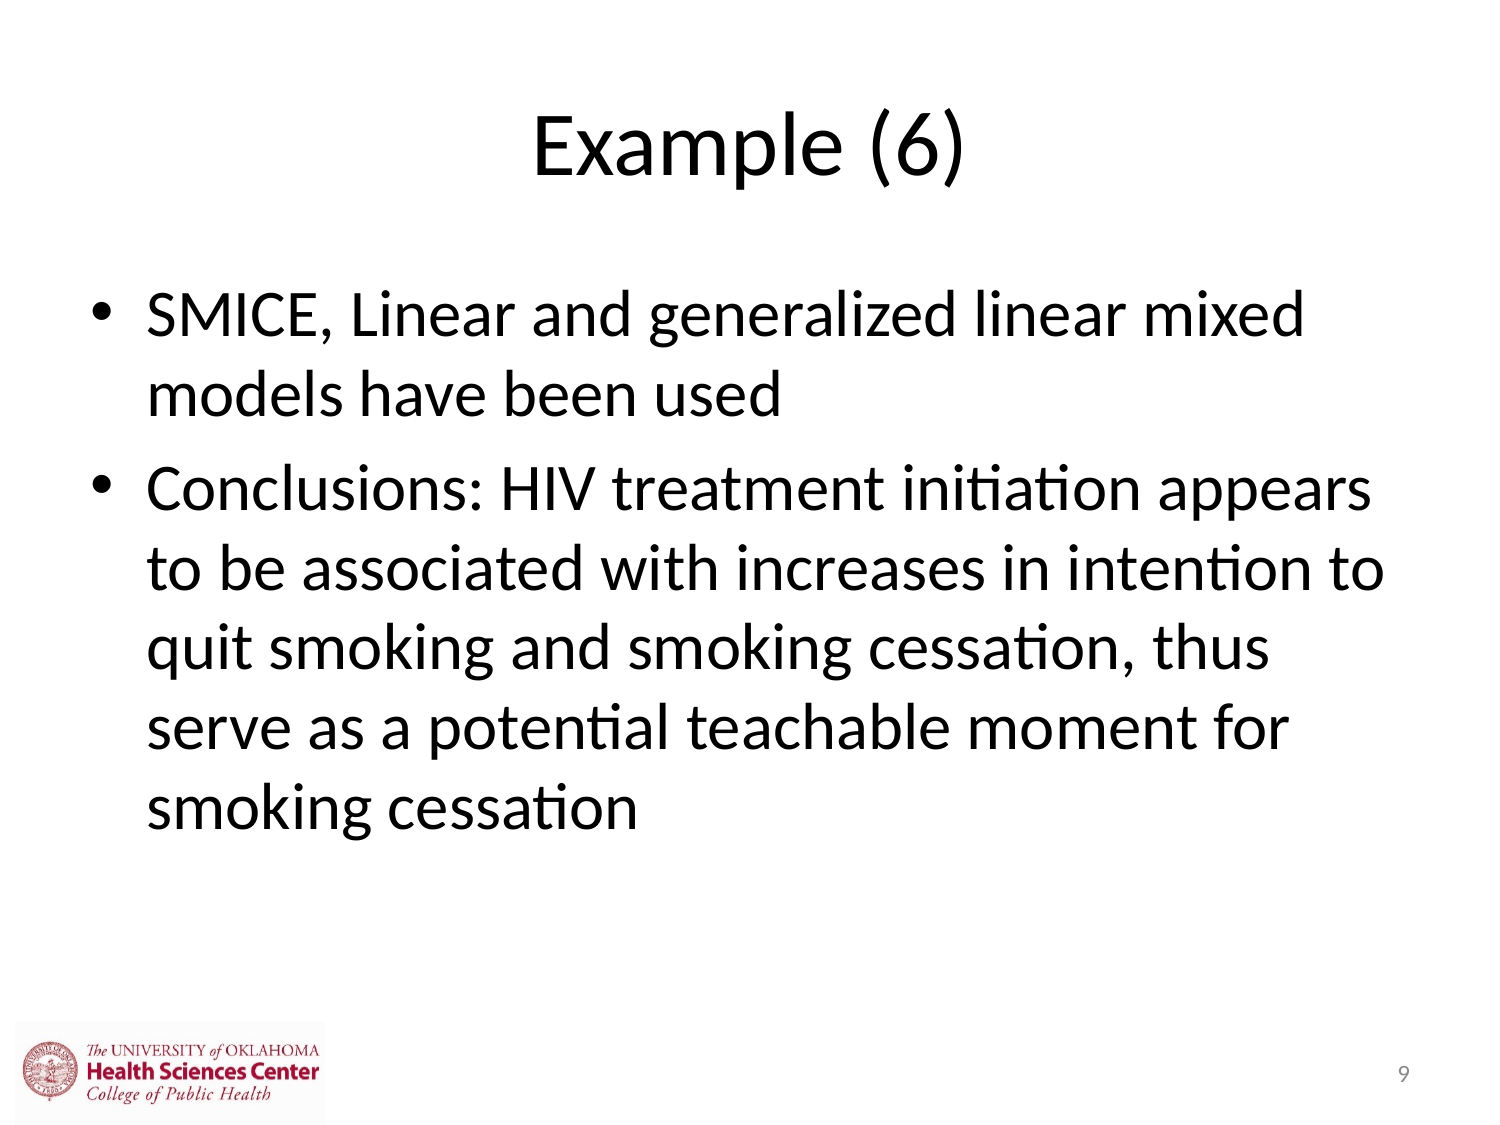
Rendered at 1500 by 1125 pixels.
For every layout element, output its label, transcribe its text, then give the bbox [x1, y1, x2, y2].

list SMICE, Linear and generalized linear mixed models have been used Conclusions: HIV treatment initiation appears to be associated with increases in intention to quit smoking and smoking cessation, thus serve as a potential teachable moment for smoking cessation [75, 262, 1425, 1005]
slide_number 9 [1074, 1042, 1425, 1103]
picture [15, 1022, 325, 1125]
title Example (6) [75, 45, 1425, 233]
